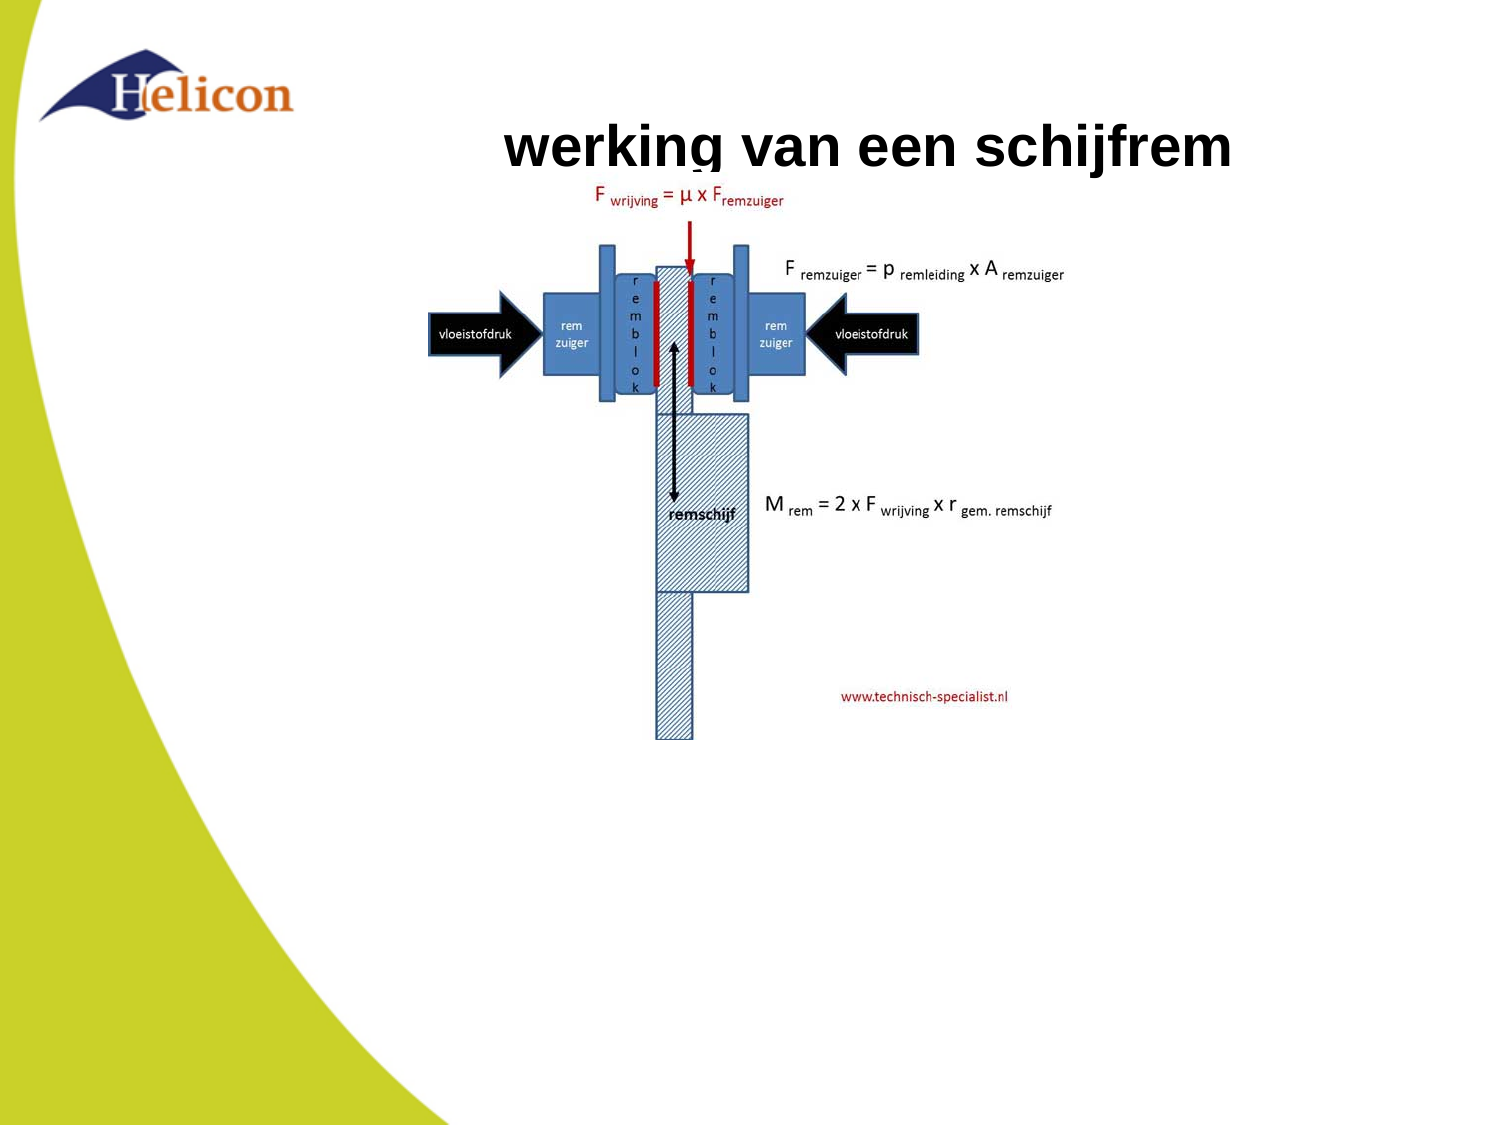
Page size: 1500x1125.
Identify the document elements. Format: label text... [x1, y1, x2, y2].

title werking van een schijfrem [324, 54, 1415, 161]
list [428, 172, 1074, 740]
picture [0, 0, 1500, 1125]
